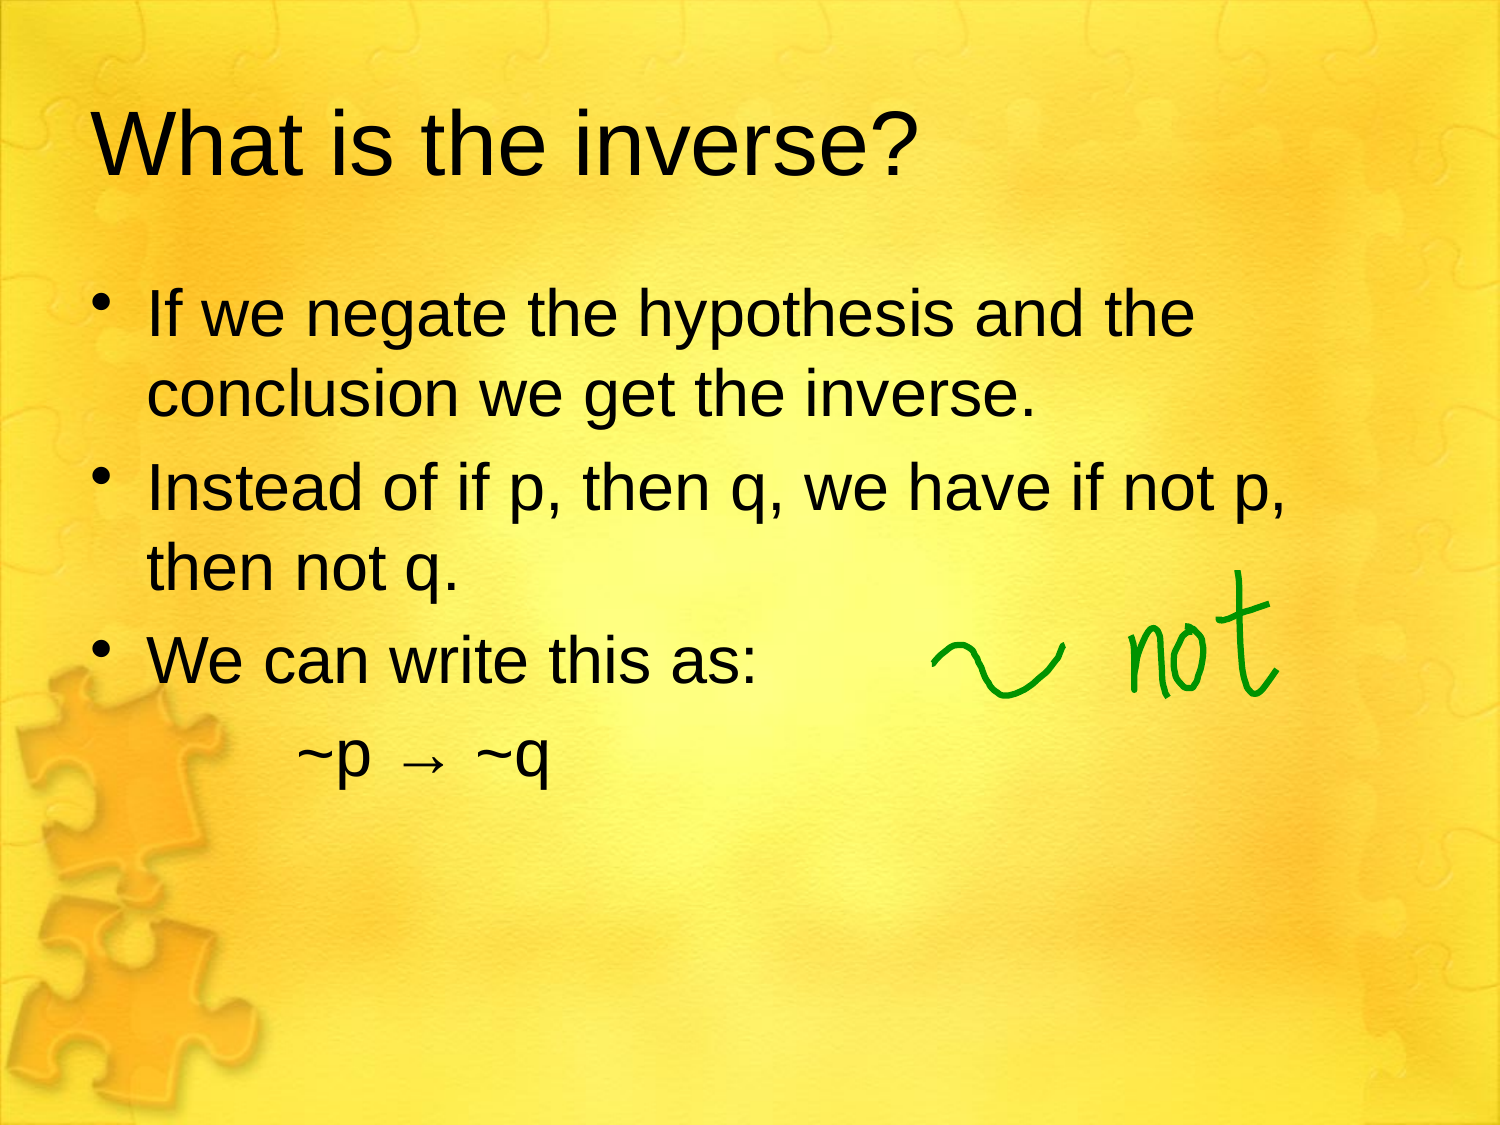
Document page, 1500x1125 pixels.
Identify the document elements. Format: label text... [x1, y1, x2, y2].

text_box [1218, 602, 1270, 622]
text_box [1129, 627, 1169, 698]
list If we negate the hypothesis and the conclusion we get the inverse. Instead of if p, then q, we have if not p, then not q. We can write this as: ~p → ~q [74, 262, 1426, 1006]
text_box [1173, 625, 1205, 689]
picture [0, 0, 1500, 1125]
text_box [1236, 570, 1253, 611]
title What is the inverse? [74, 44, 1426, 233]
text_box [1238, 611, 1278, 695]
text_box [931, 644, 1066, 697]
